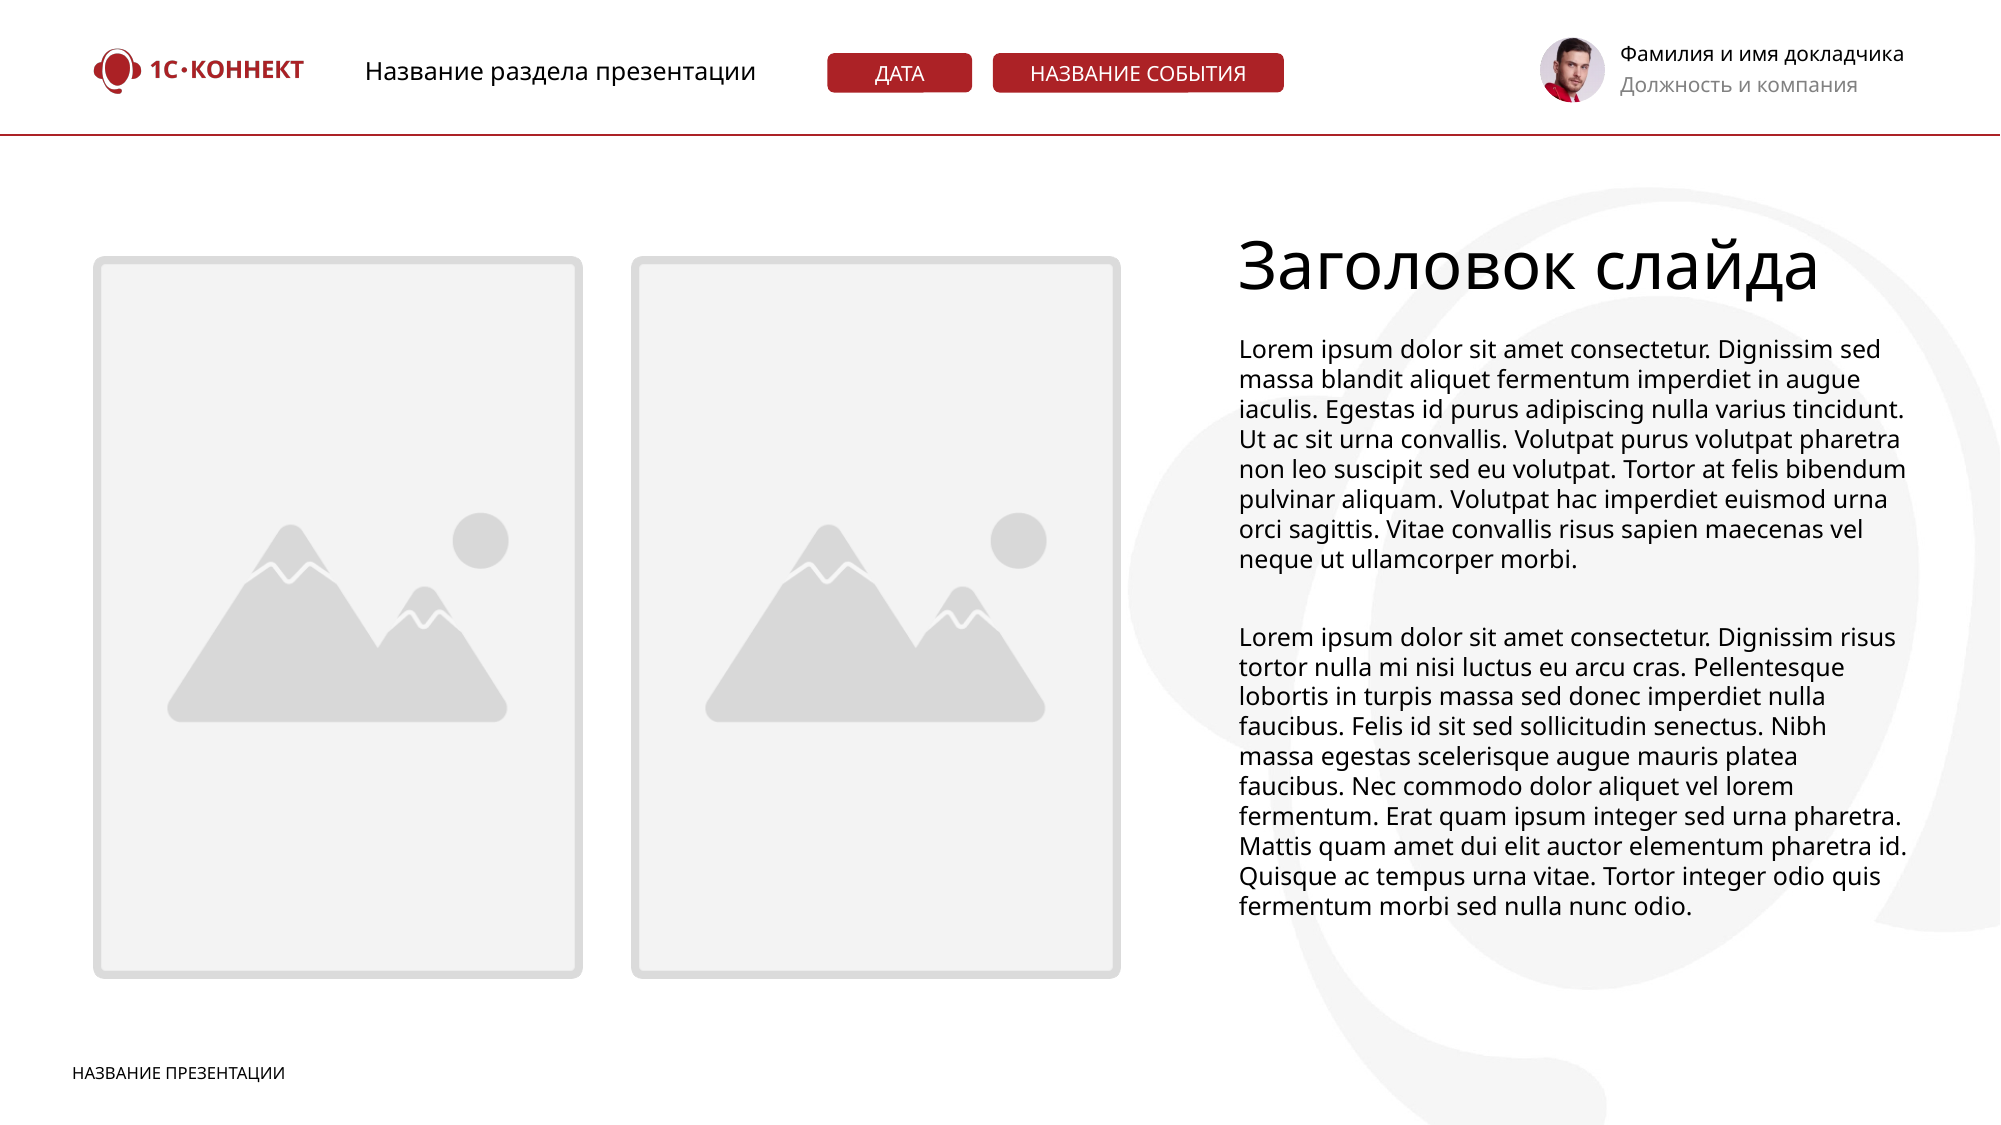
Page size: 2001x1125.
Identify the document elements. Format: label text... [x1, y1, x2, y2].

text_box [1539, 37, 1910, 103]
text_box ДАТА [827, 53, 973, 93]
text_box Lorem ipsum dolor sit amet consectetur. Dignissim risus tortor nulla mi nisi luctus eu arcu cras. Pellentesque lobortis in turpis massa sed donec imperdiet nulla faucibus. Felis id sit sed sollicitudin senectus. Nibh massa egestas scelerisque augue mauris platea faucibus. Nec commodo dolor aliquet vel lorem fermentum. Erat quam ipsum integer sed urna pharetra. Mattis quam amet dui elit auctor elementum pharetra id. Quisque ac tempus urna vitae. Tortor integer odio quis fermentum morbi sed nulla nunc odio. [1238, 621, 1910, 934]
text_box Название раздела презентации [364, 54, 766, 85]
footer НАЗВАНИЕ ПРЕЗЕНТАЦИИ [72, 1042, 747, 1103]
text_box Заголовок слайда [1238, 222, 1844, 303]
text_box НАЗВАНИЕ СОБЫТИЯ [992, 53, 1284, 93]
text_box Lorem ipsum dolor sit amet consectetur. Dignissim sed massa blandit aliquet fermentum imperdiet in augue iaculis. Egestas id purus adipiscing nulla varius tincidunt. Ut ac sit urna convallis. Volutpat purus volutpat pharetra non leo suscipit sed eu volutpat. Tortor at felis bibendum pulvinar aliquam. Volutpat hac imperdiet euismod urna orci sagittis. Vitae convallis risus sapien maecenas vel neque ut ullamcorper morbi. [1238, 333, 1910, 591]
picture [0, 0, 2001, 1125]
